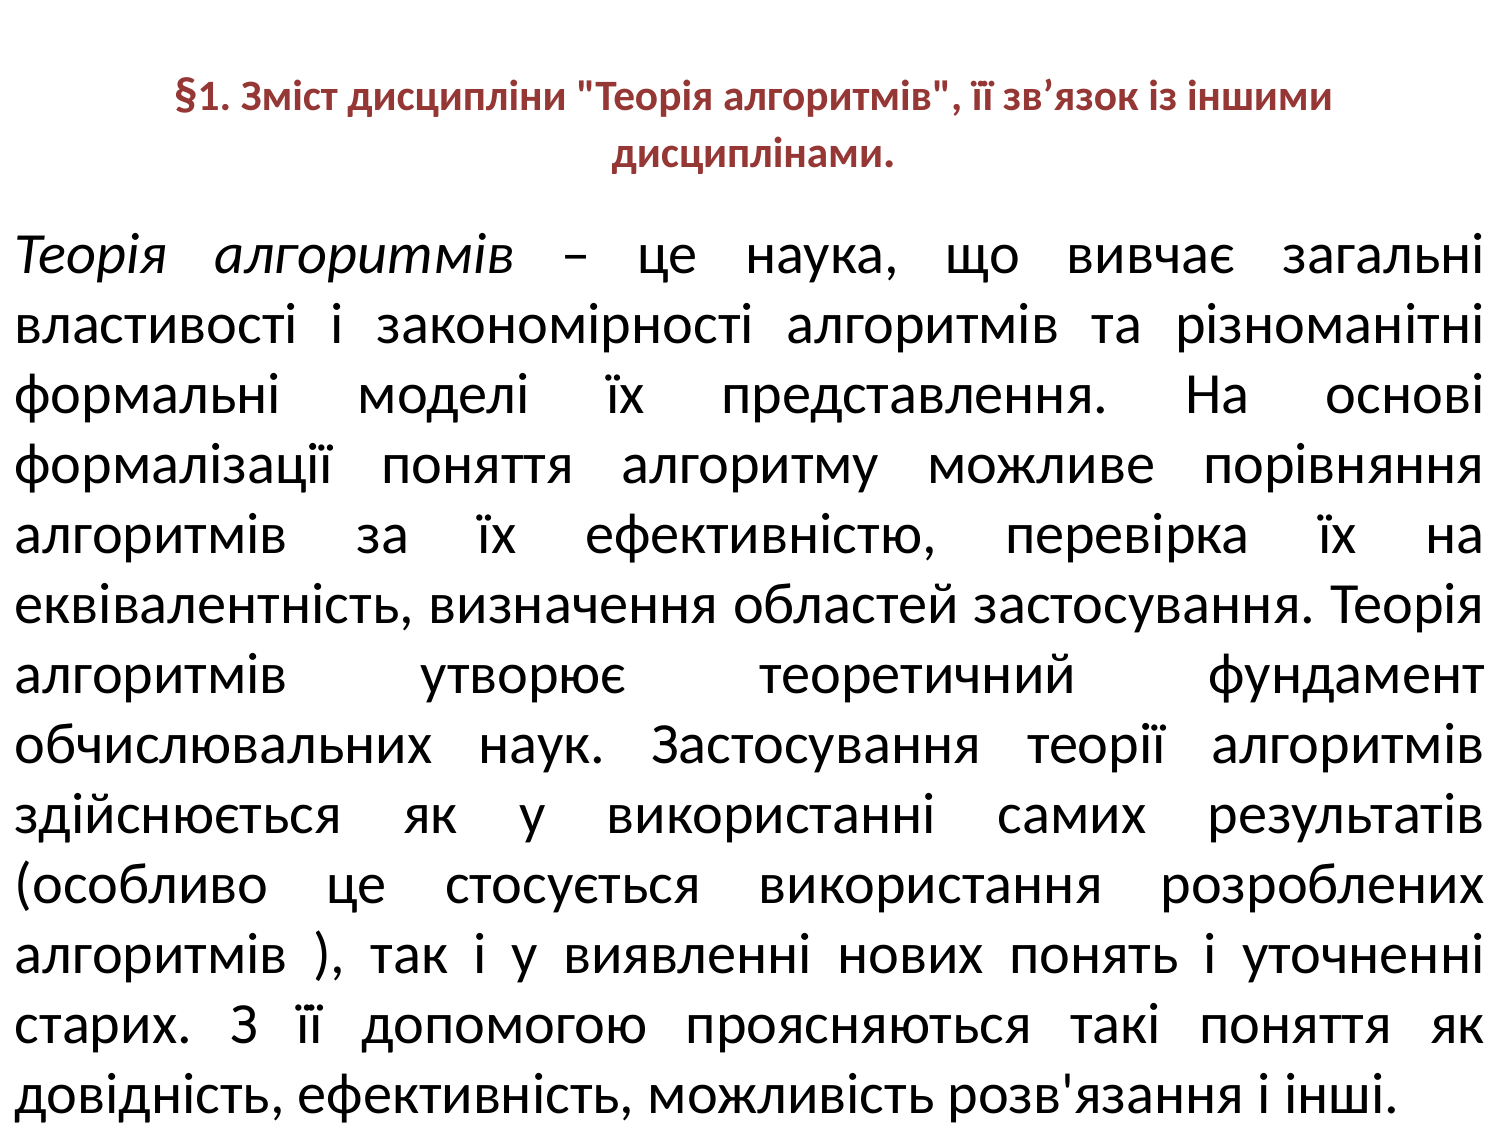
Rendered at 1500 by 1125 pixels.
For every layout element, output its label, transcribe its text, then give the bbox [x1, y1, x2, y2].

text_box Теорія алгоритмів – це наука, що вивчає загальні властивості і закономірності алгоритмів та різноманітні формальні моделі їх представлення. На основі формалізації поняття алгоритму можливе порівняння алгоритмів за їх ефективністю, перевірка їх на еквівалентність, визначення областей застосування. Теорія алгоритмів утворює теоретичний фундамент обчислювальних наук. Застосування теорії алгоритмів здійснюється як у використанні самих результатів (особливо це стосується використання розроблених алгоритмів ), так і у виявленні нових понять і уточненні старих. З її допомогою проясняються такі поняття як довідність, ефективність, можливість розв'язання і інші. [0, 208, 1500, 1125]
title §1. Зміст дисципліни "Теорія алгоритмів", її зв’язок із іншими дисциплінами. [41, 54, 1467, 208]
